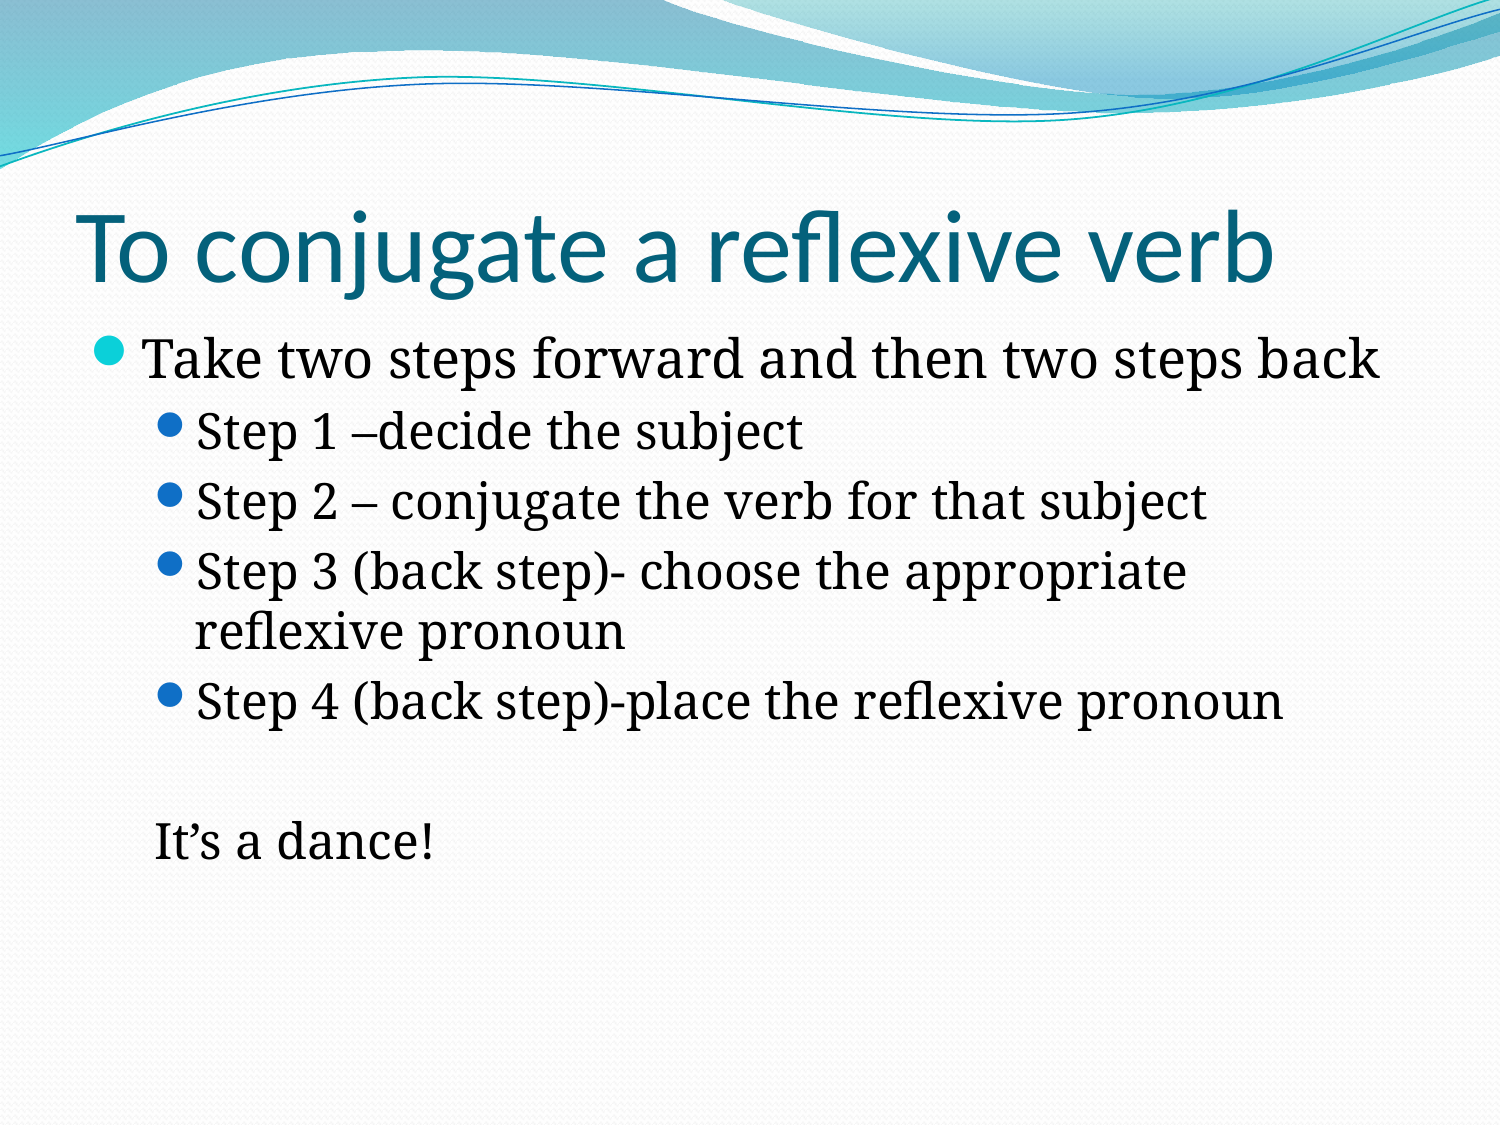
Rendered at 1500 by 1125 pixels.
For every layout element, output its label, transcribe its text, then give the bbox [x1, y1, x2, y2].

title To conjugate a reflexive verb [75, 115, 1425, 303]
list Take two steps forward and then two steps back Step 1 –decide the subject Step 2 – conjugate the verb for that subject Step 3 (back step)- choose the appropriate reflexive pronoun Step 4 (back step)-place the reflexive pronoun It’s a dance! [75, 317, 1425, 1038]
